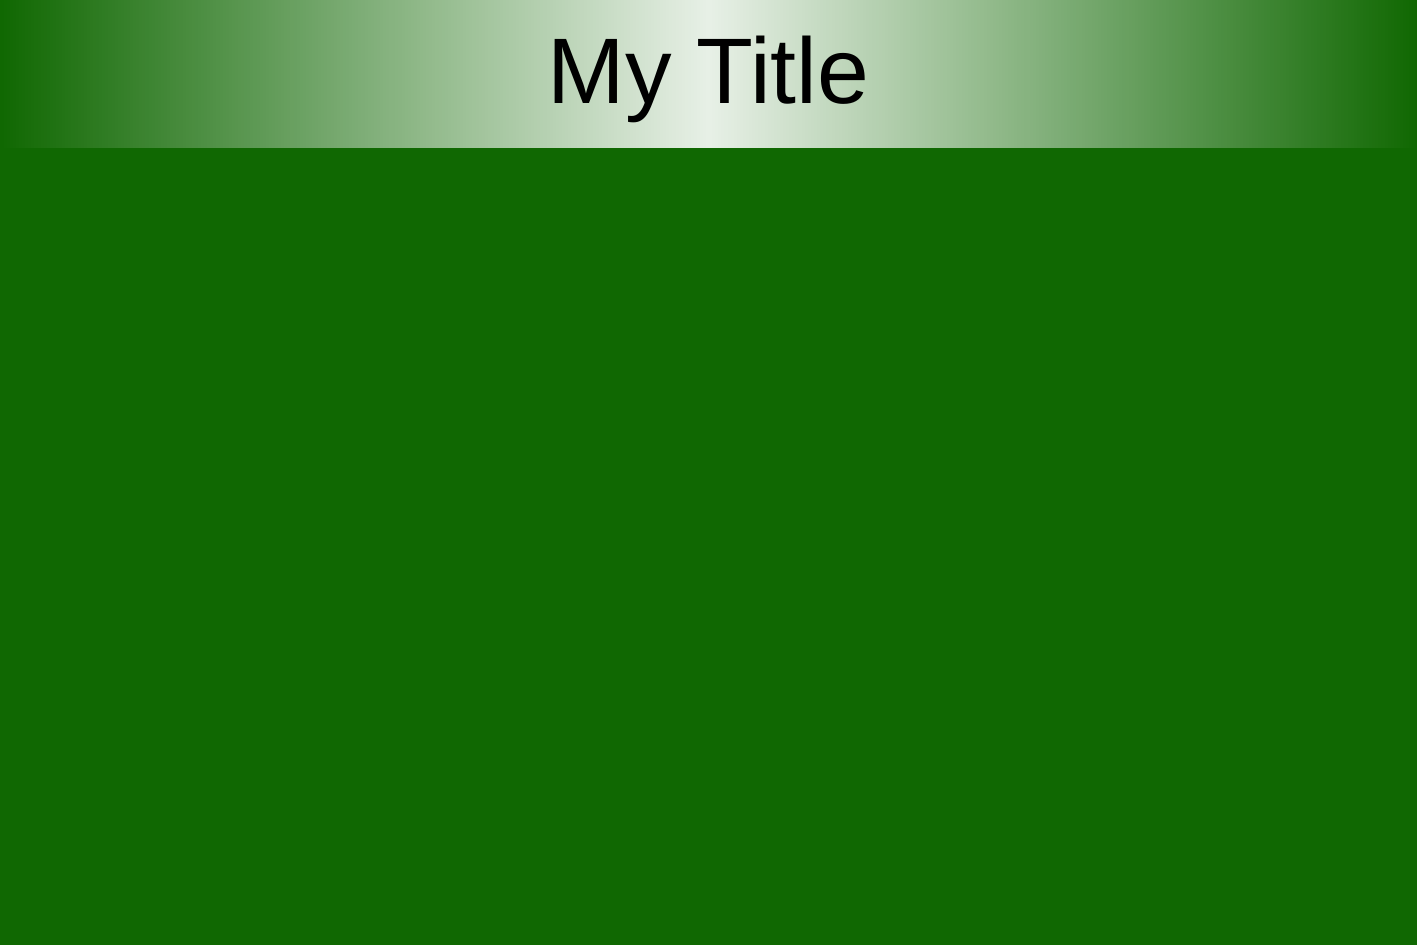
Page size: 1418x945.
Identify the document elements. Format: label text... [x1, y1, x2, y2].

title My Title [0, 0, 1418, 148]
